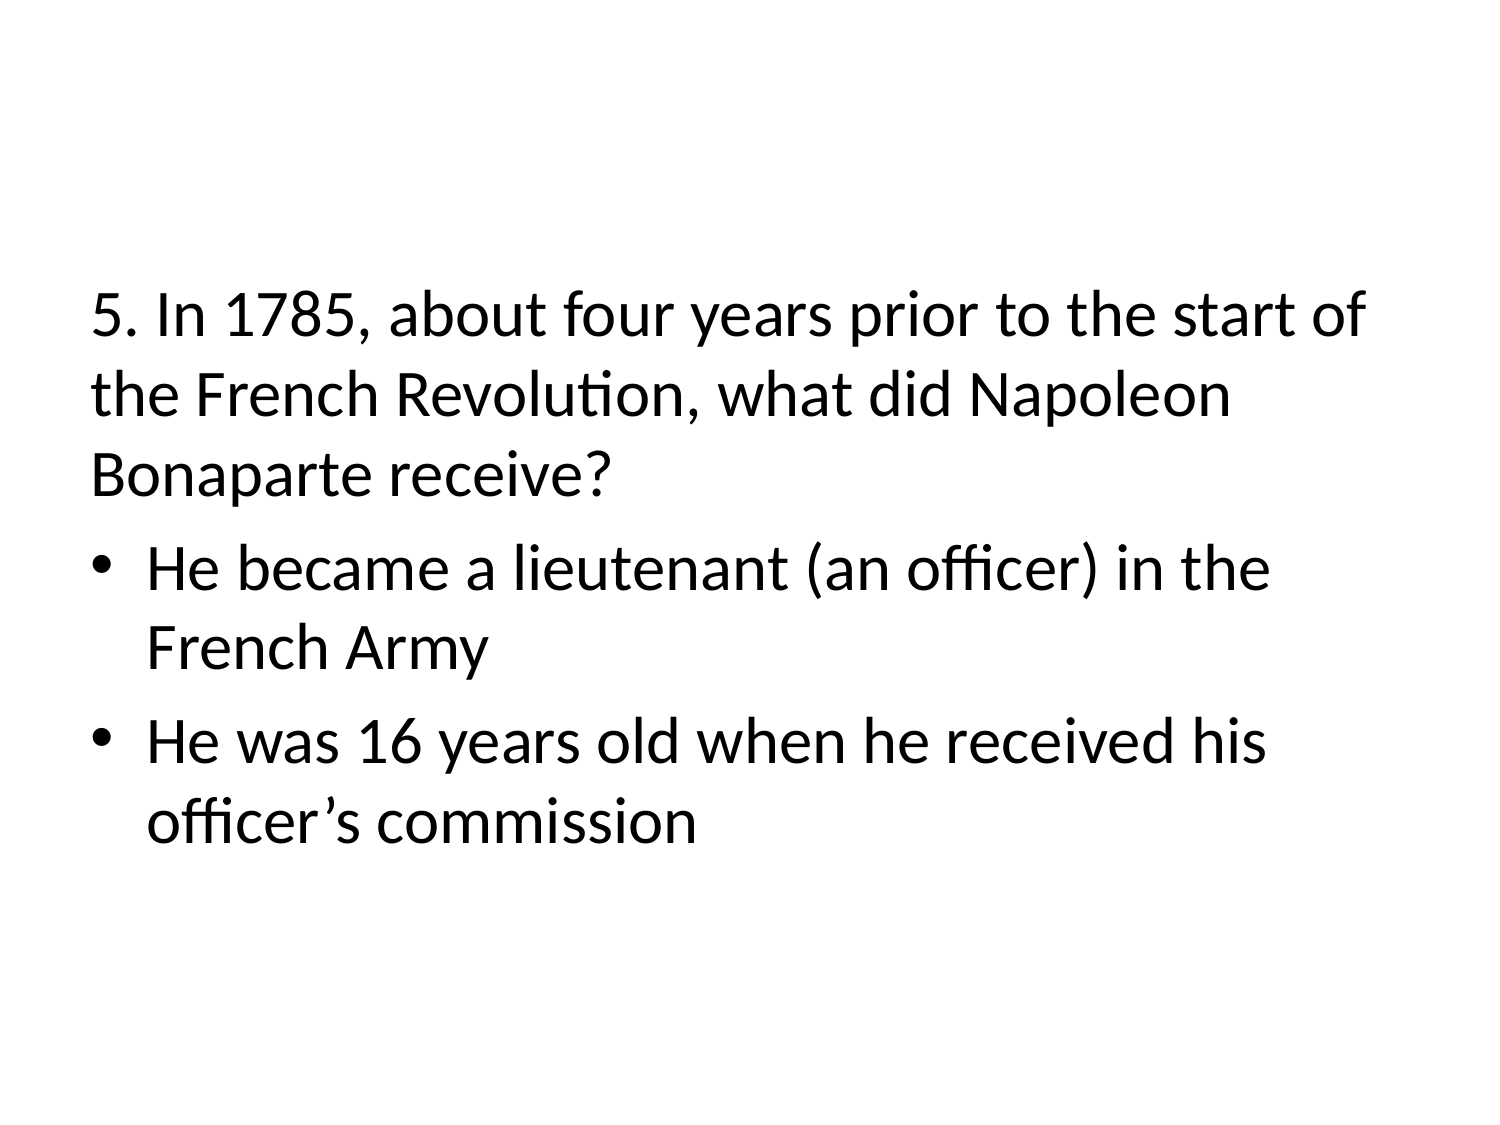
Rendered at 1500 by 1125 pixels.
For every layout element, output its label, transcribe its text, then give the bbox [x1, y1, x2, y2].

list 5. In 1785, about four years prior to the start of the French Revolution, what did Napoleon Bonaparte receive? He became a lieutenant (an officer) in the French Army He was 16 years old when he received his officer’s commission [75, 262, 1425, 1005]
